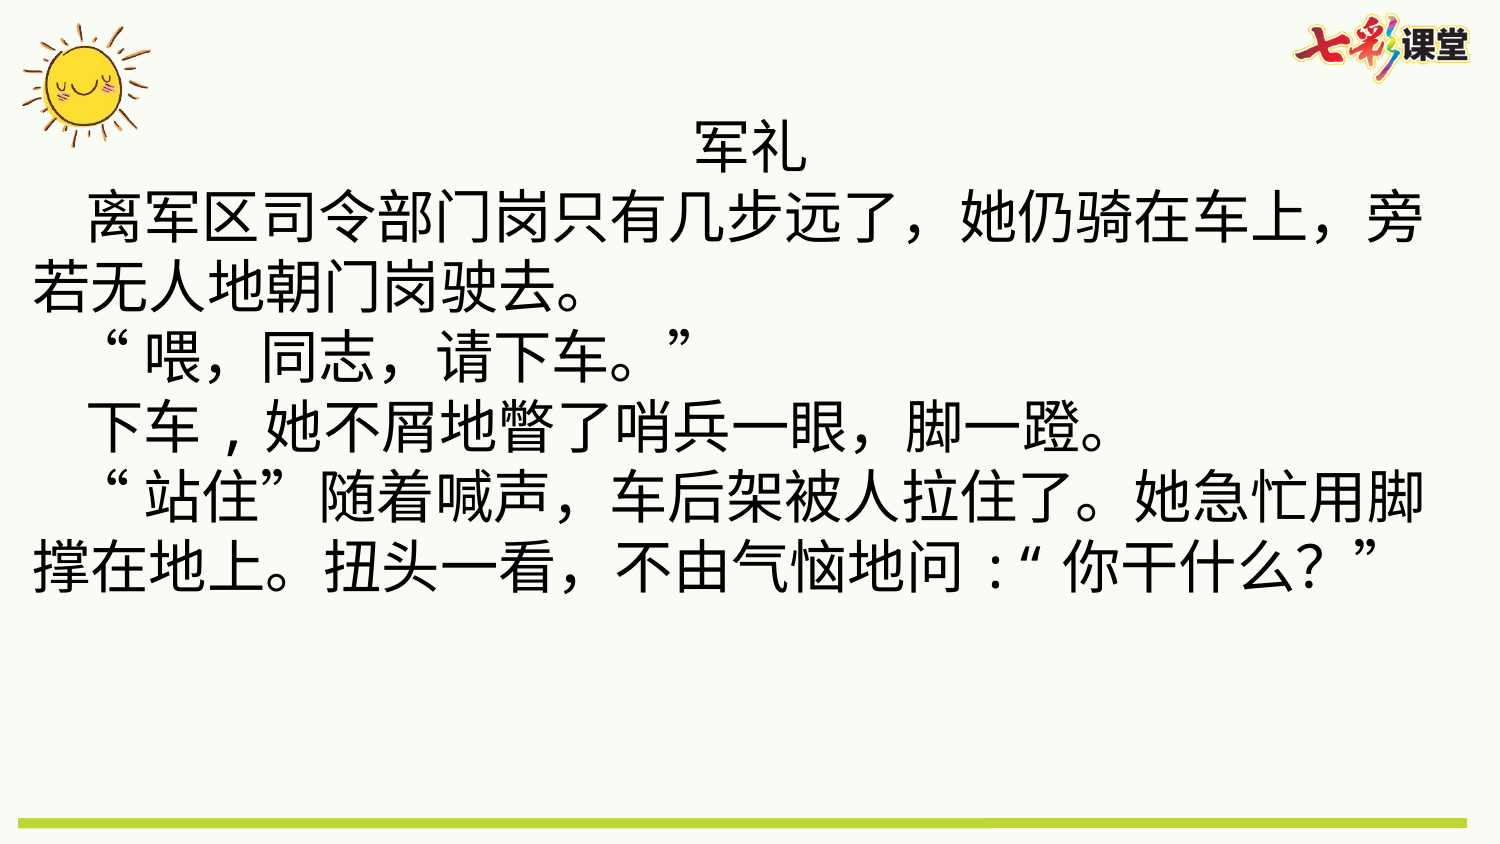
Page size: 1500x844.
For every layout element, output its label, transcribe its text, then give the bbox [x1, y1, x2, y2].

picture [0, 0, 173, 172]
picture [18, 771, 1467, 844]
text_box 军礼 离军区司令部门岗只有几步远了，她仍骑在车上，旁若无人地朝门岗驶去。 “喂，同志，请下车。” 下车,她不屑地瞥了哨兵一眼，脚一蹬。 “站住”随着喊声，车后架被人拉住了。她急忙用脚撑在地上。扭头一看，不由气恼地问:“你干什么？” [17, 102, 1484, 608]
picture [1291, 9, 1472, 87]
